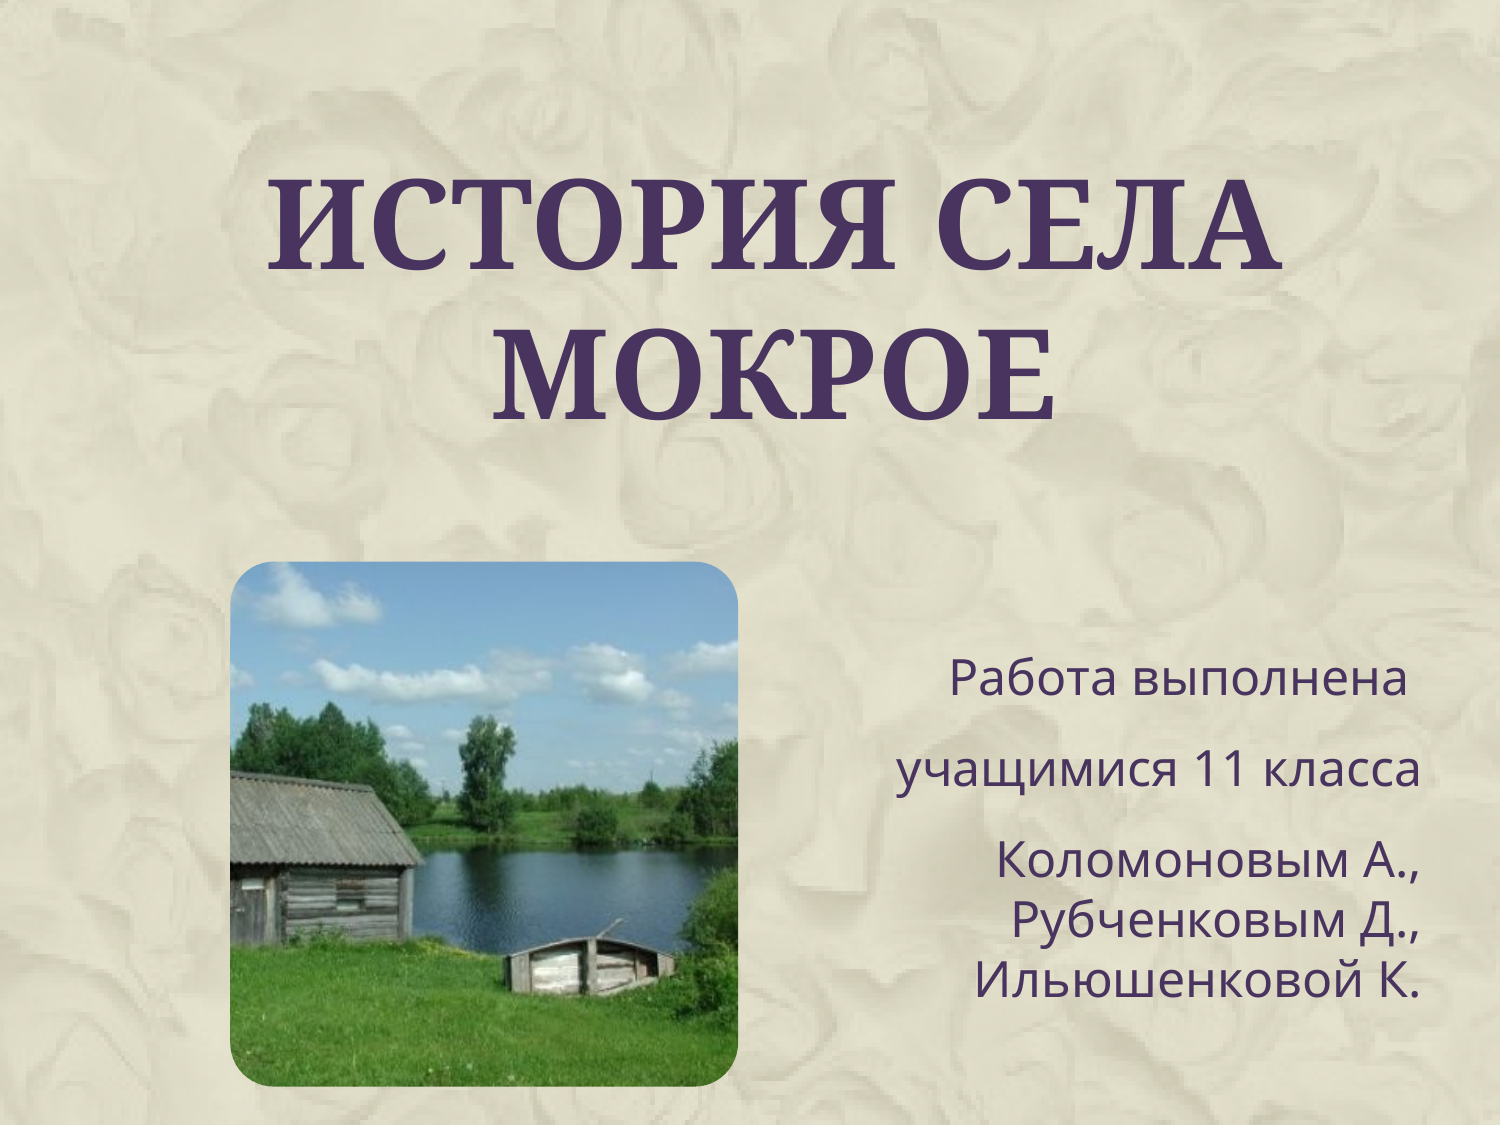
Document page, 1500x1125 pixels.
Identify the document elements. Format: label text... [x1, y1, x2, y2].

picture [229, 561, 739, 1087]
subtitle Работа выполнена учащимися 11 класса Коломоновым А., Рубченковым Д., Ильюшенковой К. [856, 637, 1438, 1024]
title История села Мокрое [123, 149, 1424, 440]
